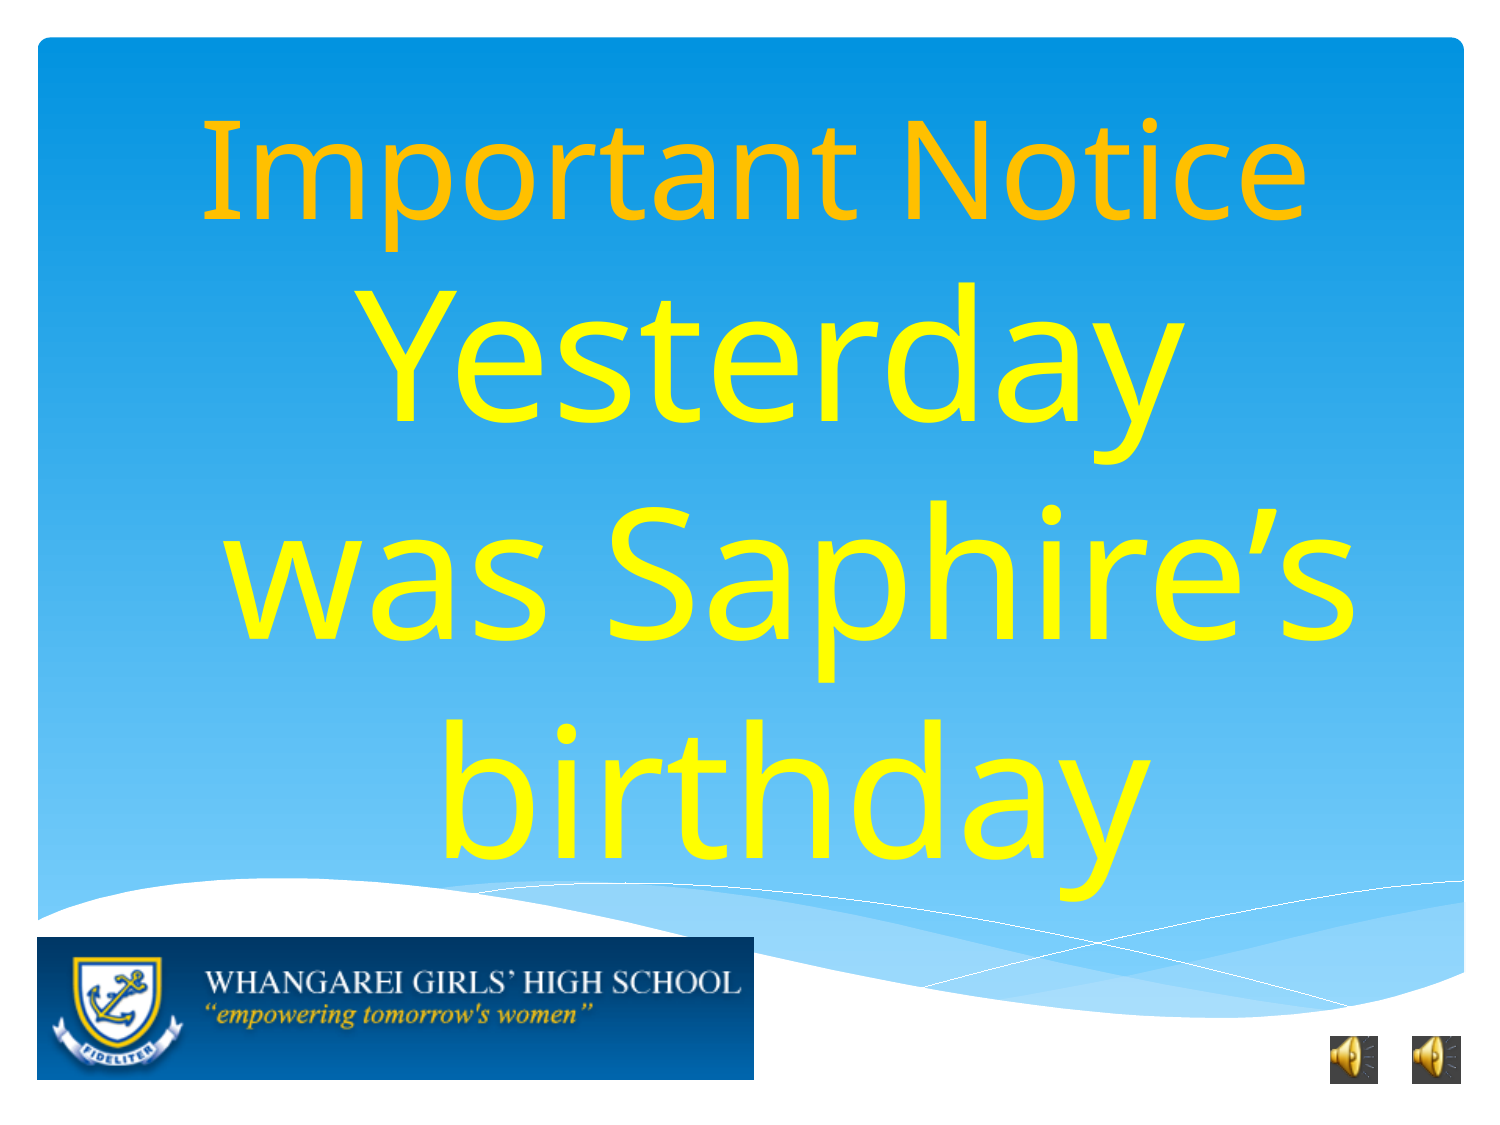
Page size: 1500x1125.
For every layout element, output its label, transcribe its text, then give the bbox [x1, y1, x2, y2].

picture [37, 937, 754, 1080]
text_box Important Notice [149, 37, 1362, 255]
picture [1411, 1034, 1462, 1086]
picture [1328, 1034, 1380, 1086]
text_box Yesterday was Saphire’s birthday [149, 231, 1391, 963]
